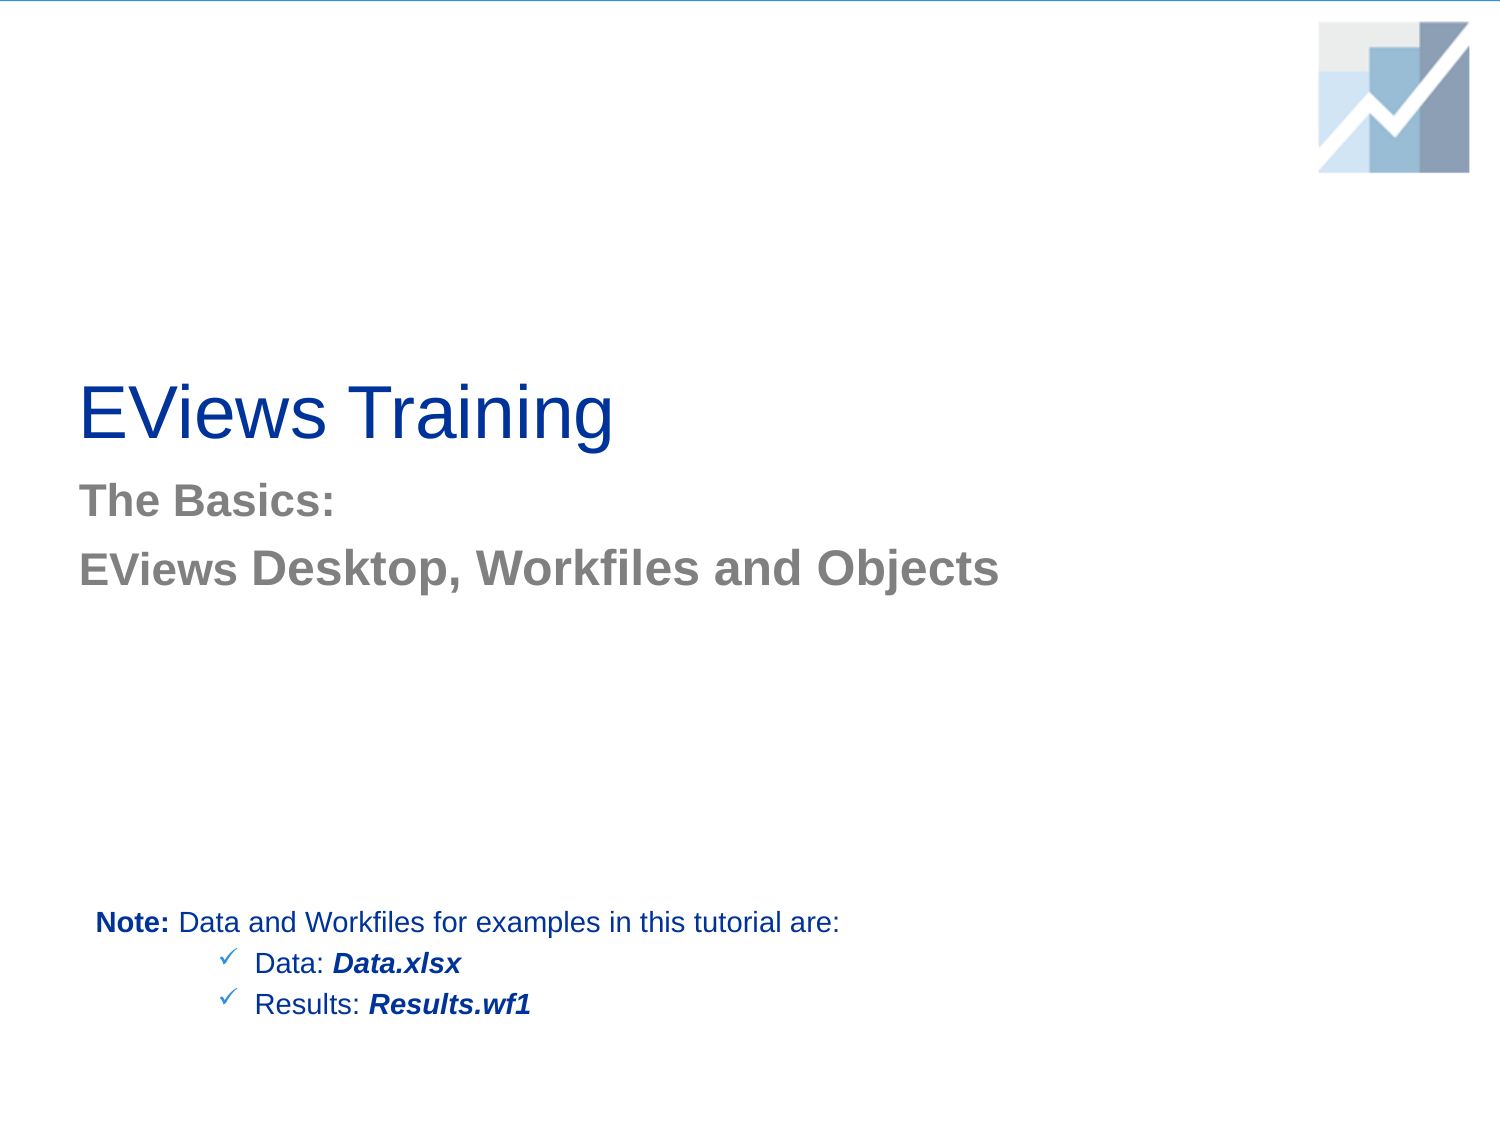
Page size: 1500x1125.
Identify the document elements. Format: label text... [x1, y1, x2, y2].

picture [1300, 11, 1479, 181]
title EViews Training [63, 237, 1318, 463]
subtitle The Basics: EViews Desktop, Workfiles and Objects [63, 463, 1318, 727]
text_box Note: Data and Workfiles for examples in this tutorial are: Data: Data.xlsx Results: Results.wf1 [80, 896, 1474, 1046]
